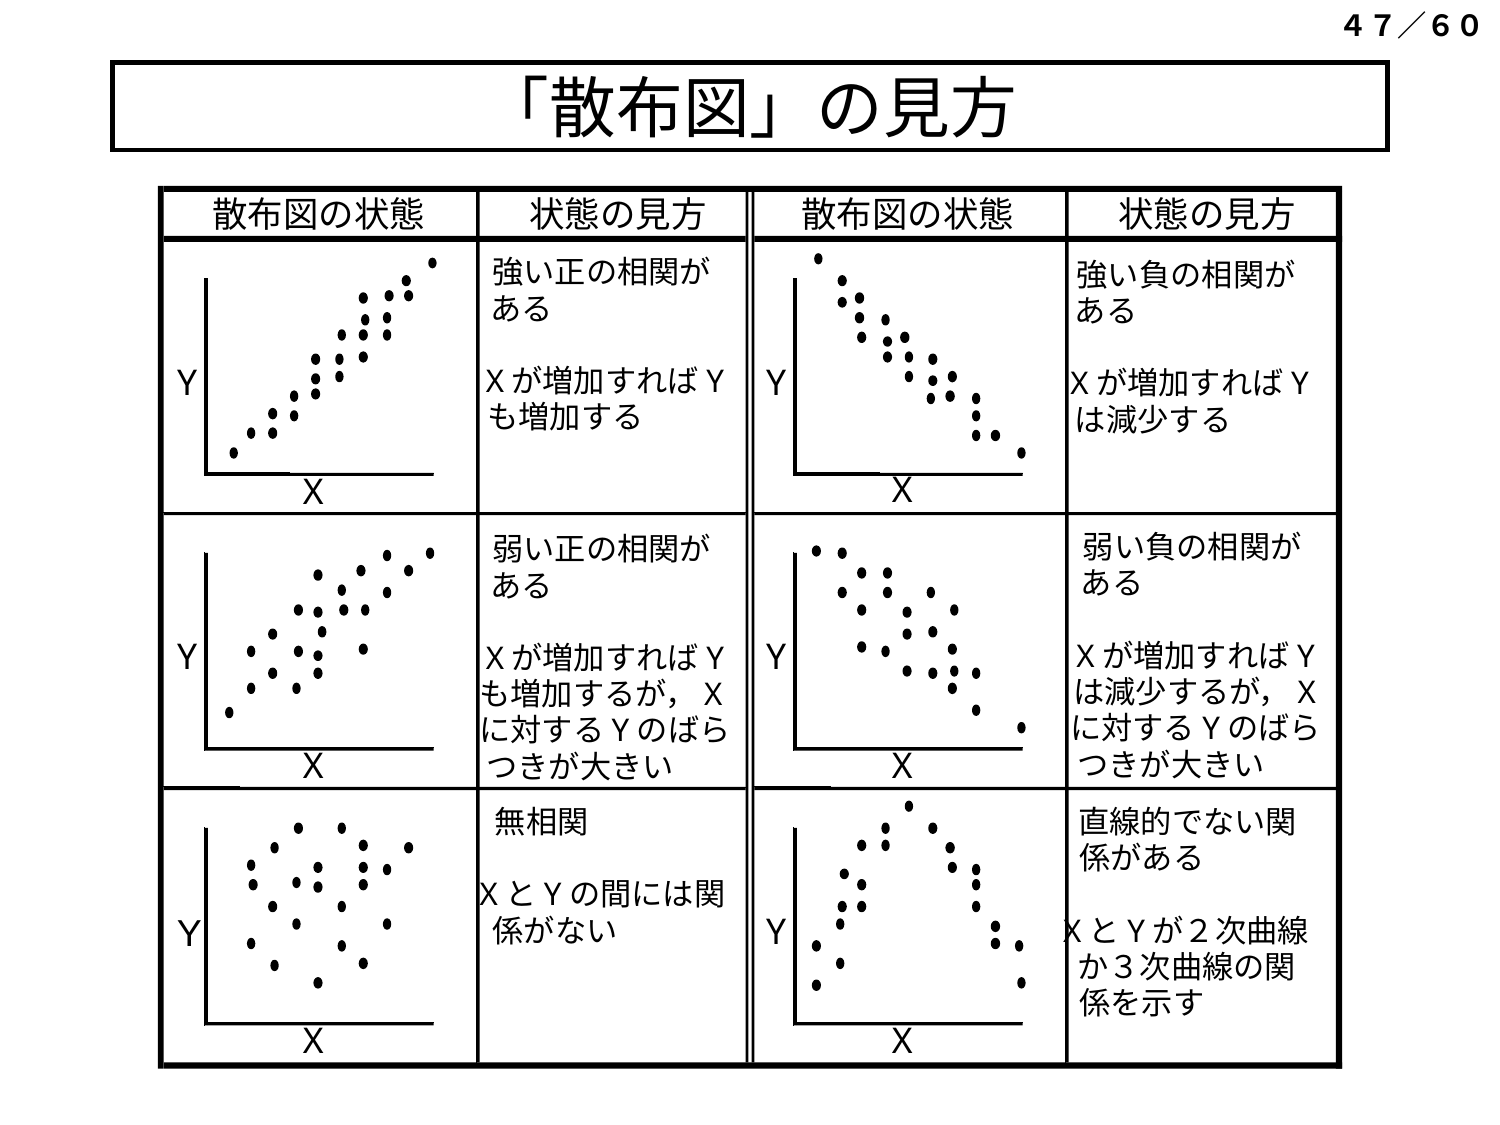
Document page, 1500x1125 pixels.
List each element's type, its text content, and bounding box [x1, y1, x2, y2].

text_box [271, 960, 278, 971]
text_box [269, 668, 277, 678]
text_box Xが増加すればY [1076, 635, 1315, 672]
text_box [1335, 192, 1343, 235]
text_box X [302, 1026, 325, 1061]
text_box X [891, 751, 914, 786]
text_box [164, 786, 476, 791]
text_box [476, 241, 480, 1062]
text_box つきが大きい [1077, 744, 1265, 783]
text_box [755, 516, 1065, 786]
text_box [836, 919, 844, 929]
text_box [271, 842, 278, 853]
text_box [480, 192, 529, 235]
text_box つきが大きい [486, 746, 675, 785]
title 「散布図」の見方 [112, 62, 1388, 150]
text_box も増加するが，X [479, 674, 723, 710]
text_box [755, 242, 1065, 512]
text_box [247, 428, 255, 438]
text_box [359, 958, 367, 969]
text_box [796, 472, 1023, 476]
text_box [383, 864, 391, 875]
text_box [383, 919, 391, 929]
text_box X [302, 1017, 325, 1022]
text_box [314, 862, 322, 873]
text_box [858, 840, 866, 851]
text_box [1074, 797, 1327, 1053]
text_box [951, 605, 958, 615]
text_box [226, 707, 233, 718]
text_box [793, 552, 797, 751]
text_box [249, 879, 257, 890]
text_box X [302, 468, 325, 472]
text_box 状態の見方 [529, 192, 707, 235]
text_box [318, 627, 326, 637]
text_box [338, 901, 345, 912]
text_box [882, 646, 889, 657]
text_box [269, 408, 277, 419]
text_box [294, 823, 303, 833]
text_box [314, 651, 322, 661]
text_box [927, 587, 935, 598]
text_box [163, 185, 1343, 192]
text_box [164, 516, 476, 786]
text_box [901, 332, 909, 343]
text_box 散布図の状態 [801, 192, 1015, 235]
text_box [361, 315, 369, 325]
text_box [480, 512, 745, 516]
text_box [855, 293, 864, 303]
text_box ４７／６０ [1324, 0, 1500, 85]
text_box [991, 921, 1000, 932]
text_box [1018, 448, 1025, 458]
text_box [359, 293, 367, 303]
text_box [903, 607, 911, 617]
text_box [1018, 722, 1025, 733]
text_box X [891, 467, 914, 472]
text_box Y [766, 909, 787, 952]
text_box [1065, 791, 1069, 910]
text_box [972, 411, 980, 421]
text_box Xが増加すればY [1070, 363, 1309, 401]
text_box [1069, 192, 1118, 235]
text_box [858, 568, 866, 578]
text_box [294, 646, 303, 657]
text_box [338, 823, 345, 833]
text_box か３次曲線の関 [1077, 947, 1297, 985]
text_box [905, 352, 913, 362]
text_box [485, 247, 738, 503]
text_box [972, 864, 980, 875]
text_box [311, 389, 320, 399]
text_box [314, 607, 322, 617]
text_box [338, 941, 345, 951]
text_box ある [1080, 563, 1144, 602]
text_box X [891, 476, 914, 510]
text_box [1065, 192, 1069, 235]
text_box X [302, 751, 325, 786]
text_box [480, 791, 745, 1062]
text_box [929, 668, 937, 678]
text_box [1075, 522, 1329, 778]
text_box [883, 352, 892, 362]
text_box 係を示す [1079, 983, 1205, 1021]
text_box [480, 516, 745, 786]
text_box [247, 683, 255, 694]
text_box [812, 546, 821, 556]
text_box [1335, 242, 1343, 1062]
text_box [359, 879, 367, 890]
text_box [208, 747, 434, 751]
text_box は減少するが，X [1073, 672, 1316, 708]
text_box X [891, 743, 914, 747]
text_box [338, 585, 345, 595]
text_box XとYが２次曲線 [1063, 910, 1309, 949]
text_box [948, 683, 956, 694]
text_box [838, 297, 846, 307]
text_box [290, 391, 298, 401]
text_box [754, 512, 1336, 516]
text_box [269, 428, 277, 438]
text_box [793, 278, 797, 476]
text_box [293, 683, 300, 694]
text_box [426, 548, 434, 558]
text_box 係がない [492, 910, 618, 949]
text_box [840, 869, 848, 879]
text_box 散布図の状態 [212, 192, 425, 235]
text_box も増加する [487, 397, 644, 435]
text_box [972, 393, 980, 404]
text_box [1069, 249, 1323, 505]
text_box [208, 472, 434, 476]
text_box [425, 192, 476, 235]
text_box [948, 371, 956, 382]
text_box Y [177, 634, 198, 677]
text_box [1018, 978, 1025, 988]
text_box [855, 312, 864, 323]
text_box Y [177, 359, 198, 403]
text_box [336, 354, 343, 364]
text_box [480, 786, 745, 791]
text_box [480, 242, 745, 512]
text_box [751, 192, 755, 1062]
text_box [1015, 192, 1065, 235]
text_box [972, 881, 980, 890]
text_box [1065, 242, 1069, 512]
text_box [247, 646, 255, 657]
text_box ある [490, 288, 553, 327]
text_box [293, 919, 300, 929]
text_box X [891, 1018, 914, 1022]
text_box [796, 747, 1023, 751]
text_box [812, 980, 821, 990]
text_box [311, 374, 320, 384]
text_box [946, 842, 954, 853]
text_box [972, 668, 980, 678]
text_box 弱い負の相関が [1082, 527, 1302, 565]
text_box [1069, 516, 1335, 786]
text_box [755, 192, 801, 235]
text_box 弱い正の相関が [492, 529, 711, 567]
text_box に対するYのばら [479, 710, 731, 749]
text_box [927, 393, 935, 404]
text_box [383, 312, 391, 323]
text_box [903, 666, 911, 676]
text_box [164, 512, 476, 516]
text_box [294, 605, 303, 615]
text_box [903, 629, 911, 639]
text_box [361, 605, 369, 615]
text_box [338, 330, 345, 340]
text_box [164, 242, 476, 512]
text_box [951, 666, 958, 676]
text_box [269, 629, 277, 639]
text_box [755, 791, 1065, 1062]
text_box 係がある [1079, 838, 1205, 876]
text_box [314, 570, 322, 580]
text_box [1015, 941, 1023, 951]
text_box は減少する [1075, 399, 1232, 438]
text_box [1069, 791, 1335, 1062]
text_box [882, 315, 889, 325]
text_box X [302, 742, 325, 747]
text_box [230, 448, 237, 458]
text_box Y [766, 634, 787, 677]
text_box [359, 840, 367, 851]
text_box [385, 291, 393, 301]
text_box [290, 411, 298, 421]
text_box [383, 330, 391, 340]
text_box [429, 258, 436, 268]
text_box [208, 1022, 434, 1026]
text_box X [302, 476, 325, 512]
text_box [858, 605, 866, 615]
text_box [247, 938, 255, 949]
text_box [340, 605, 348, 615]
text_box [1065, 949, 1069, 1062]
text_box 直線的でない関 [1078, 802, 1298, 840]
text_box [858, 879, 866, 890]
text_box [946, 391, 954, 401]
text_box [1069, 242, 1335, 512]
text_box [838, 275, 846, 286]
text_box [383, 587, 391, 598]
text_box Xが増加すればY [485, 638, 725, 676]
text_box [359, 352, 367, 362]
text_box [164, 192, 212, 235]
text_box [793, 827, 797, 1026]
text_box [486, 797, 740, 1053]
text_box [336, 371, 343, 382]
text_box [707, 192, 745, 235]
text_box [929, 823, 937, 833]
text_box [754, 786, 1336, 791]
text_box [812, 941, 821, 951]
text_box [293, 877, 300, 888]
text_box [404, 291, 413, 301]
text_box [882, 823, 889, 833]
text_box ある [490, 565, 553, 604]
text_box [357, 565, 365, 576]
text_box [314, 882, 322, 892]
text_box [858, 332, 866, 343]
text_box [882, 840, 889, 851]
text_box 状態の見方 [1118, 192, 1296, 235]
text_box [991, 938, 1000, 949]
text_box に対するYのばら [1069, 708, 1322, 747]
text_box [359, 644, 367, 654]
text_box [404, 842, 413, 853]
text_box [164, 235, 745, 242]
text_box [754, 235, 1343, 242]
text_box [972, 430, 980, 441]
text_box [164, 791, 476, 1062]
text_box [838, 587, 846, 598]
text_box [796, 1022, 1023, 1026]
text_box [204, 827, 208, 1026]
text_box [311, 354, 320, 364]
text_box 強い正の相関が [492, 252, 711, 290]
text_box [204, 552, 208, 751]
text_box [905, 371, 913, 382]
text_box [858, 642, 866, 652]
text_box [485, 524, 738, 780]
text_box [269, 901, 277, 912]
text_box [359, 331, 367, 340]
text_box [883, 337, 892, 346]
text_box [836, 958, 844, 969]
text_box Xが増加すればY [485, 361, 725, 399]
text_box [948, 644, 956, 654]
text_box Y [766, 359, 787, 403]
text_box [858, 901, 866, 912]
text_box [1065, 516, 1069, 786]
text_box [883, 568, 892, 578]
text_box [838, 901, 846, 912]
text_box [905, 801, 913, 811]
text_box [404, 565, 413, 576]
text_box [383, 550, 391, 561]
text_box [314, 668, 322, 678]
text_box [314, 978, 322, 988]
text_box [815, 254, 822, 264]
text_box ある [1074, 290, 1138, 329]
text_box Y [176, 909, 202, 955]
text_box [745, 192, 749, 1062]
text_box 強い負の相関が [1076, 254, 1296, 293]
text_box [929, 627, 937, 637]
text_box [929, 354, 937, 364]
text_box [247, 860, 255, 870]
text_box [948, 862, 956, 873]
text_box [838, 548, 846, 558]
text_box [972, 901, 980, 912]
text_box [476, 192, 480, 235]
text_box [929, 376, 937, 386]
text_box X [891, 1026, 914, 1061]
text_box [991, 430, 1000, 441]
text_box [163, 1062, 1343, 1069]
text_box [1296, 192, 1335, 235]
text_box 無相関 [494, 802, 589, 840]
text_box [157, 185, 164, 1069]
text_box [402, 275, 410, 286]
text_box [204, 278, 208, 476]
text_box XとYの間には関 [479, 874, 726, 912]
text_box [359, 862, 367, 873]
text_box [883, 587, 892, 598]
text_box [972, 705, 980, 715]
